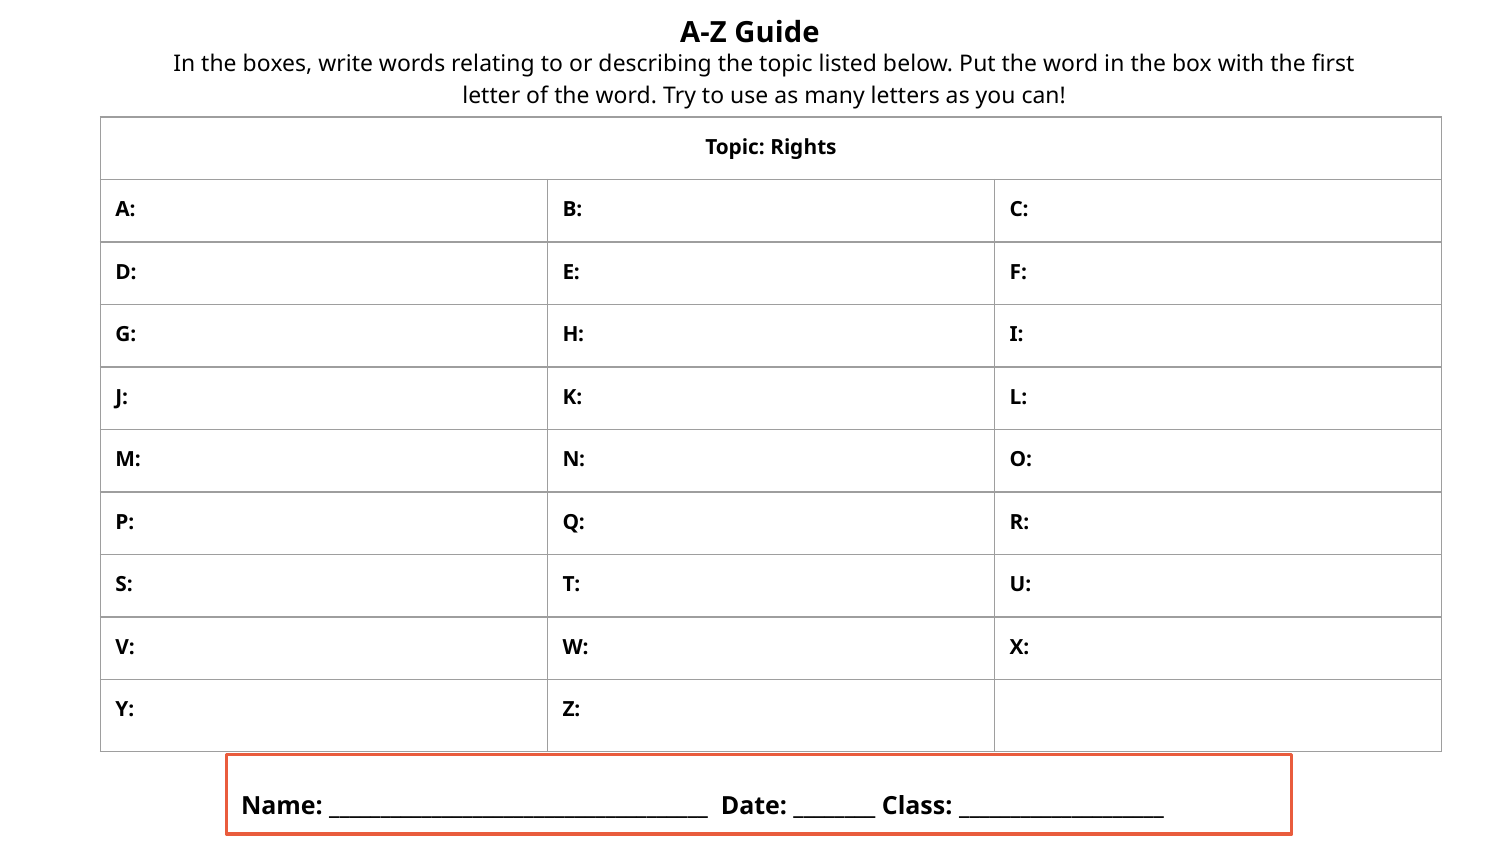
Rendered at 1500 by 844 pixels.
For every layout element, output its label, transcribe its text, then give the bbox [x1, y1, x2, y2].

table_cell D: [101, 243, 547, 304]
table_cell X: [995, 618, 1441, 679]
table_cell Y: [101, 680, 547, 751]
table_cell F: [995, 243, 1441, 304]
table_cell E: [548, 243, 994, 304]
table_cell Q: [548, 493, 994, 554]
table_cell N: [548, 430, 994, 491]
table_cell [995, 680, 1441, 751]
table_cell W: [548, 618, 994, 679]
table_cell L: [995, 368, 1441, 429]
table_cell H: [548, 305, 994, 366]
table_cell A: [101, 180, 547, 241]
table_cell J: [101, 368, 547, 429]
table_cell M: [101, 430, 547, 491]
table_cell P: [101, 493, 547, 554]
table_cell R: [995, 493, 1441, 554]
list A-Z Guide [639, 4, 861, 34]
text_box In the boxes, write words relating to or describing the topic listed below. Put the word in the box with the first letter of the word. Try to use as many letters as you can! [129, 34, 1400, 116]
table_cell B: [548, 180, 994, 241]
table_header Topic: Rights [101, 118, 1441, 179]
table_cell S: [101, 555, 547, 616]
text_box Name: _____________________________________ Date: ________ Class: ____________________ [226, 754, 1292, 834]
table_cell K: [548, 368, 994, 429]
table_cell O: [995, 430, 1441, 491]
table_cell C: [995, 180, 1441, 241]
table_cell G: [101, 305, 547, 366]
table_cell Z: [548, 680, 994, 751]
table_cell V: [101, 618, 547, 679]
table_cell U: [995, 555, 1441, 616]
table_cell I: [995, 305, 1441, 366]
table_cell T: [548, 555, 994, 616]
